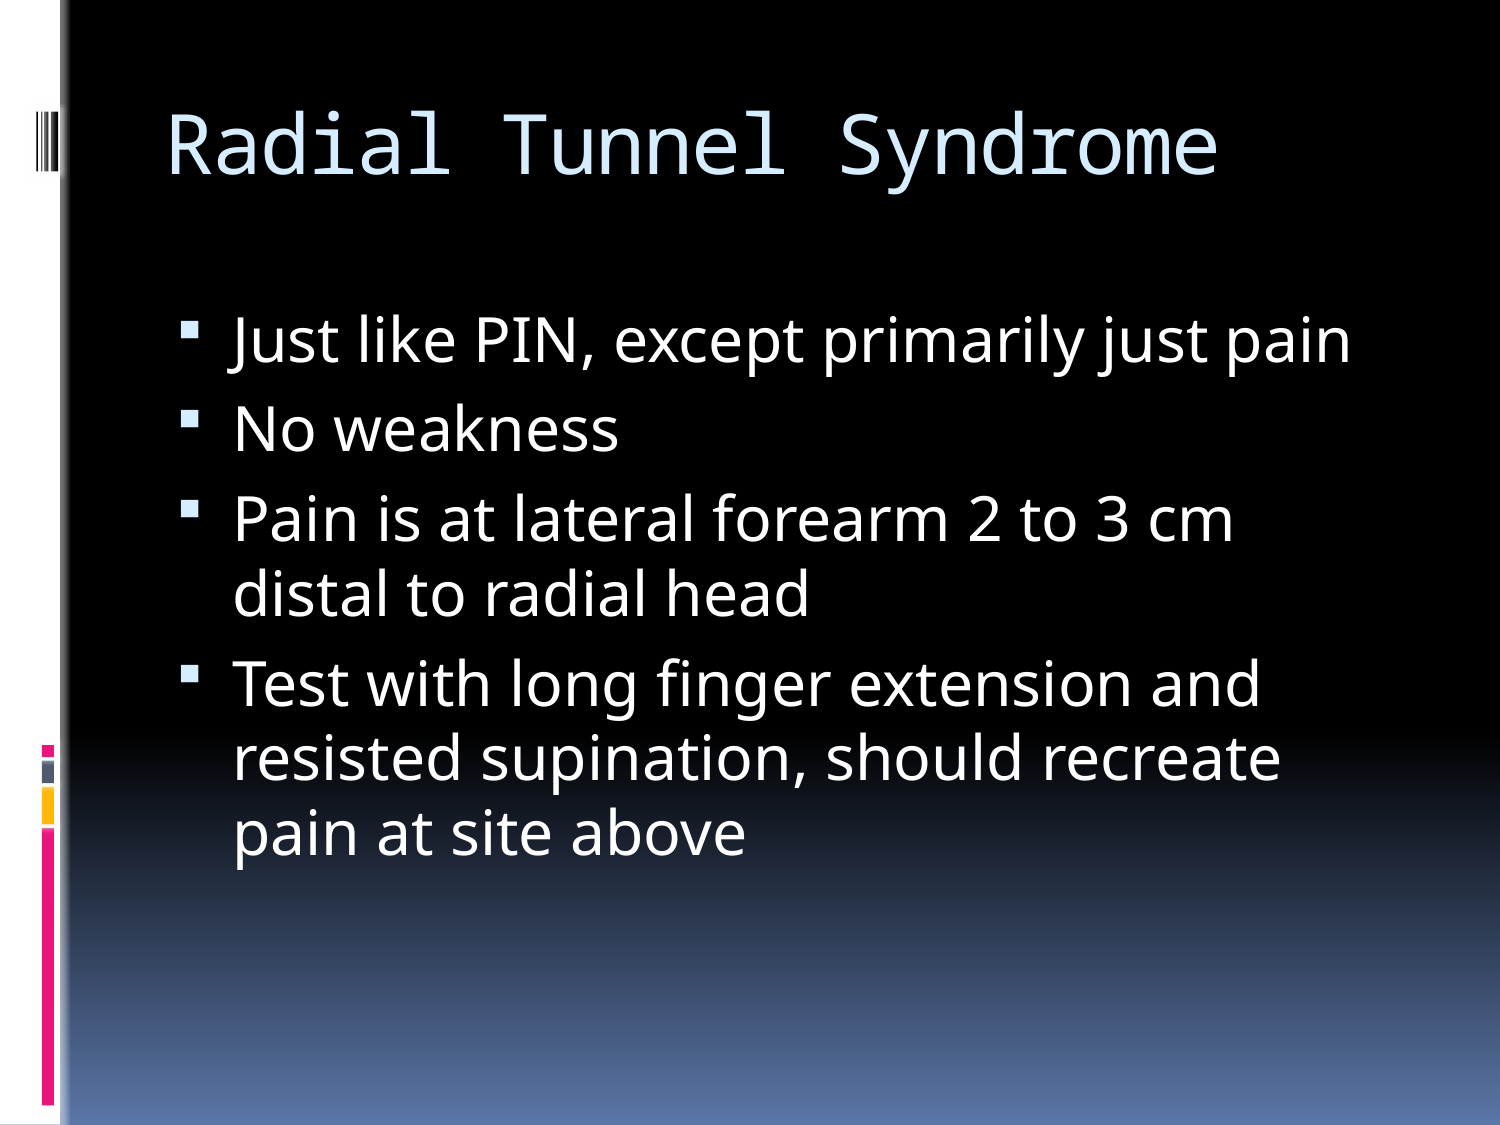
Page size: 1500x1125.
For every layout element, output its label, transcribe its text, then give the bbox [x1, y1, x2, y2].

list Just like PIN, except primarily just pain No weakness Pain is at lateral forearm 2 to 3 cm distal to radial head Test with long finger extension and resisted supination, should recreate pain at site above [150, 292, 1425, 1043]
title Radial Tunnel Syndrome [150, 83, 1425, 234]
